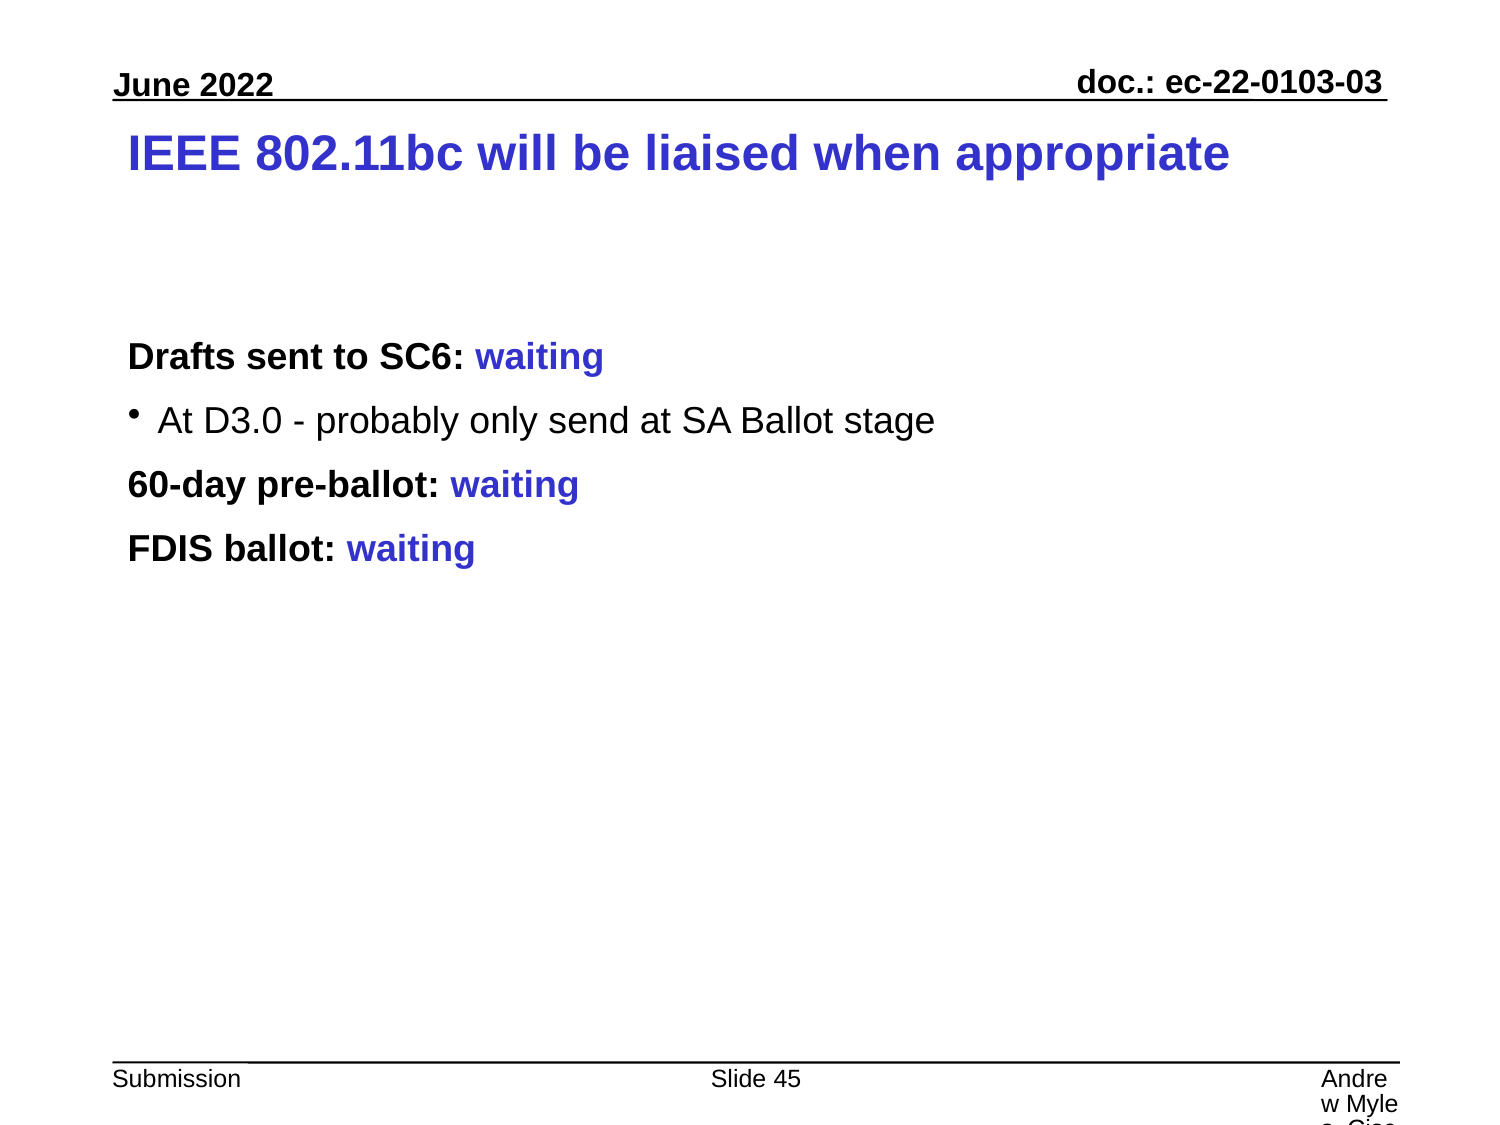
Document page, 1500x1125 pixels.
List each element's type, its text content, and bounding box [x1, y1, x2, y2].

title IEEE 802.11bc will be liaised when appropriate [112, 112, 1388, 288]
list Drafts sent to SC6: waiting At D3.0 - probably only send at SA Ballot stage 60-day pre-ballot: waiting FDIS ballot: waiting [112, 324, 1388, 1000]
slide_number Slide 45 [709, 1061, 803, 1093]
footer Andrew Myles, Cisco [1320, 1061, 1402, 1093]
